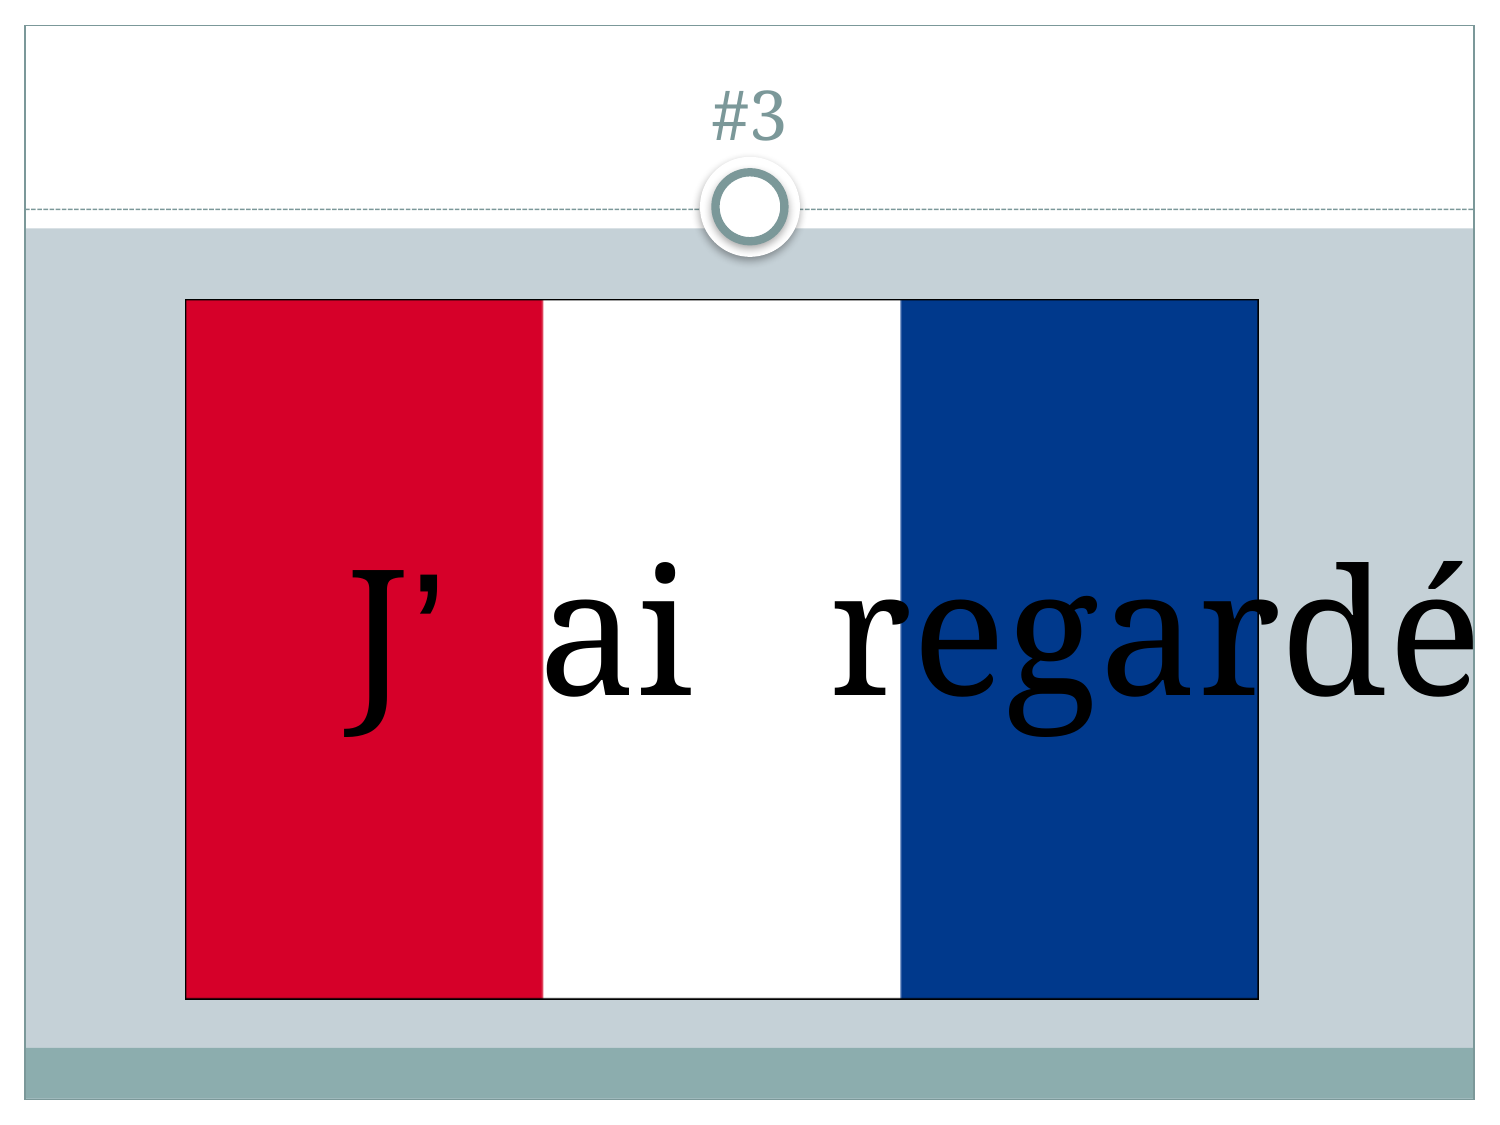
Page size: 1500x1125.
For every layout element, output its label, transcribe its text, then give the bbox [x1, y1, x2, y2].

title #3 [49, 37, 1450, 162]
list J’ ai regardé [217, 250, 1500, 1001]
picture [185, 299, 1259, 1000]
